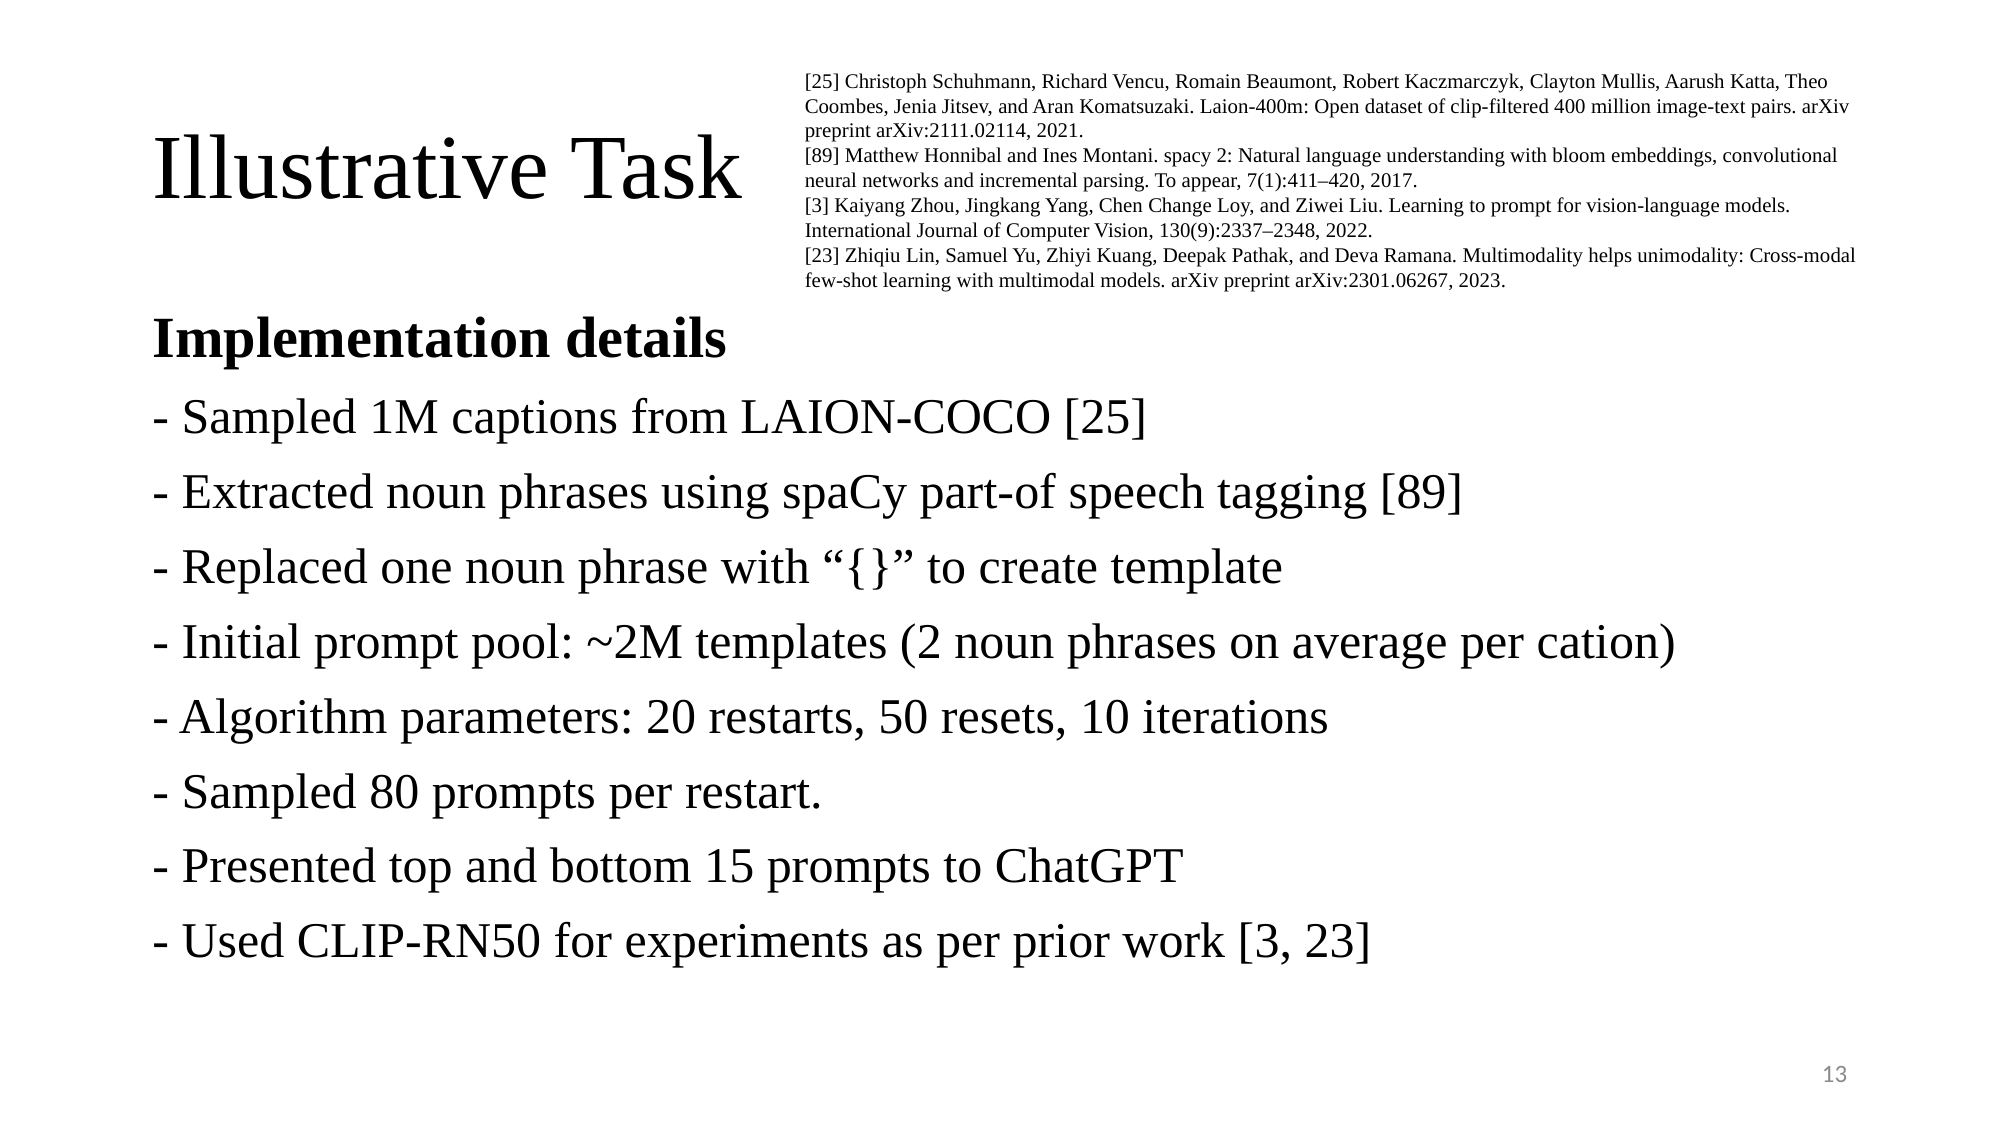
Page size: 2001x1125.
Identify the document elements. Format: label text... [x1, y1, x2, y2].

text_box [25] Christoph Schuhmann, Richard Vencu, Romain Beaumont, Robert Kaczmarczyk, Clayton Mullis, Aarush Katta, Theo Coombes, Jenia Jitsev, and Aran Komatsuzaki. Laion-400m: Open dataset of clip-filtered 400 million image-text pairs. arXiv preprint arXiv:2111.02114, 2021. [89] Matthew Honnibal and Ines Montani. spacy 2: Natural language understanding with bloom embeddings, convolutional neural networks and incremental parsing. To appear, 7(1):411–420, 2017. [3] Kaiyang Zhou, Jingkang Yang, Chen Change Loy, and Ziwei Liu. Learning to prompt for vision-language models. International Journal of Computer Vision, 130(9):2337–2348, 2022. [23] Zhiqiu Lin, Samuel Yu, Zhiyi Kuang, Deepak Pathak, and Deva Ramana. Multimodality helps unimodality: Cross-modal few-shot learning with multimodal models. arXiv preprint arXiv:2301.06267, 2023. [790, 59, 1882, 375]
slide_number 13 [1412, 1042, 1863, 1103]
title Illustrative Task [137, 59, 790, 278]
list Implementation details - Sampled 1M captions from LAION-COCO [25] - Extracted noun phrases using spaCy part-of speech tagging [89] - Replaced one noun phrase with “{}” to create template - Initial prompt pool: ~2M templates (2 noun phrases on average per cation) - Algorithm parameters: 20 restarts, 50 resets, 10 iterations - Sampled 80 prompts per restart. - Presented top and bottom 15 prompts to ChatGPT - Used CLIP-RN50 for experiments as per prior work [3, 23] [137, 299, 1863, 1014]
